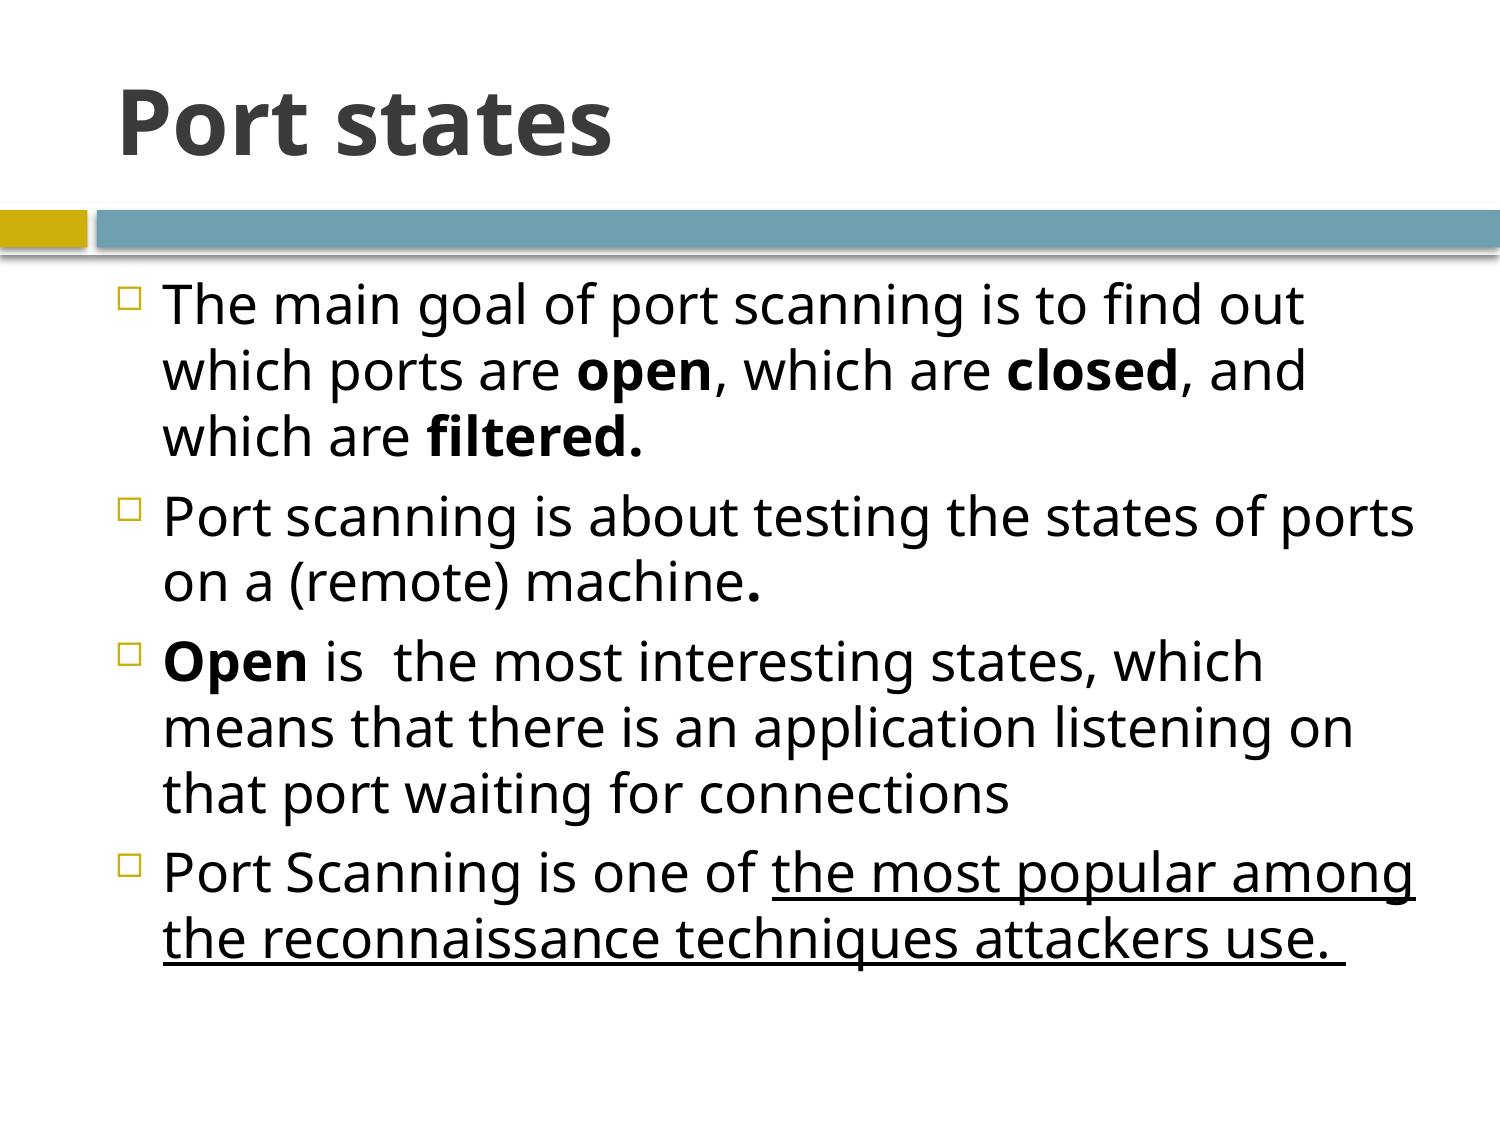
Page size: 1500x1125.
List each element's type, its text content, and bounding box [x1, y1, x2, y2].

title Port states [100, 37, 1438, 200]
list The main goal of port scanning is to ﬁnd out which ports are open, which are closed, and which are ﬁltered. Port scanning is about testing the states of ports on a (remote) machine. Open is the most interesting states, which means that there is an application listening on that port waiting for connections Port Scanning is one of the most popular among the reconnaissance techniques attackers use. [100, 262, 1438, 1000]
